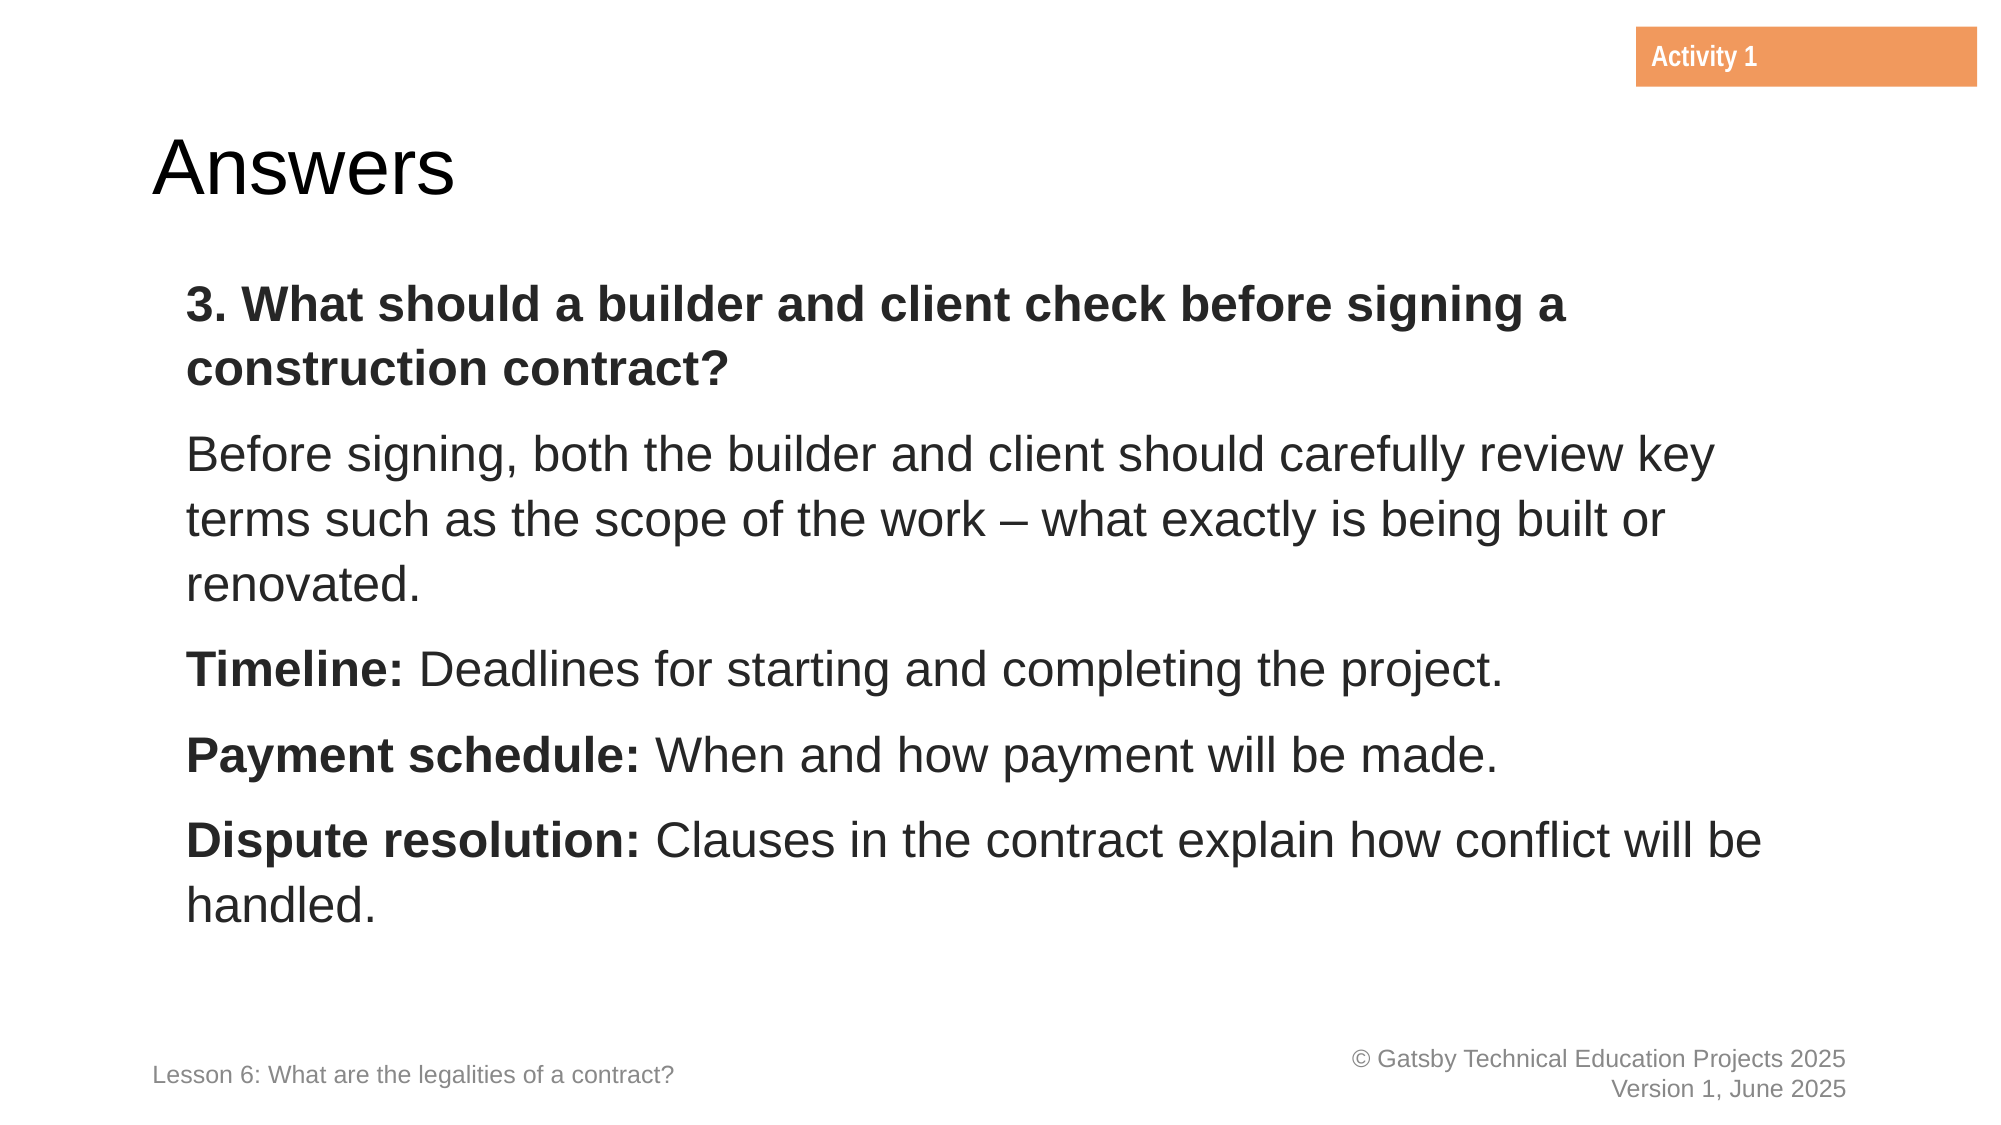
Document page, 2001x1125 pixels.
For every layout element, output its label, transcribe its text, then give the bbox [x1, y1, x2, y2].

list Lesson 6: What are the legalities of a contract? [137, 1042, 829, 1103]
list 3. What should a builder and client check before signing a construction contract? Before signing, both the builder and client should carefully review key terms such as the scope of the work – what exactly is being built or renovated. Timeline: Deadlines for starting and completing the project. Payment schedule: When and how payment will be made. Dispute resolution: Clauses in the contract explain how conflict will be handled. [137, 236, 1863, 1014]
list Activity 1 [1636, 26, 1978, 87]
title Answers [137, 59, 1863, 236]
